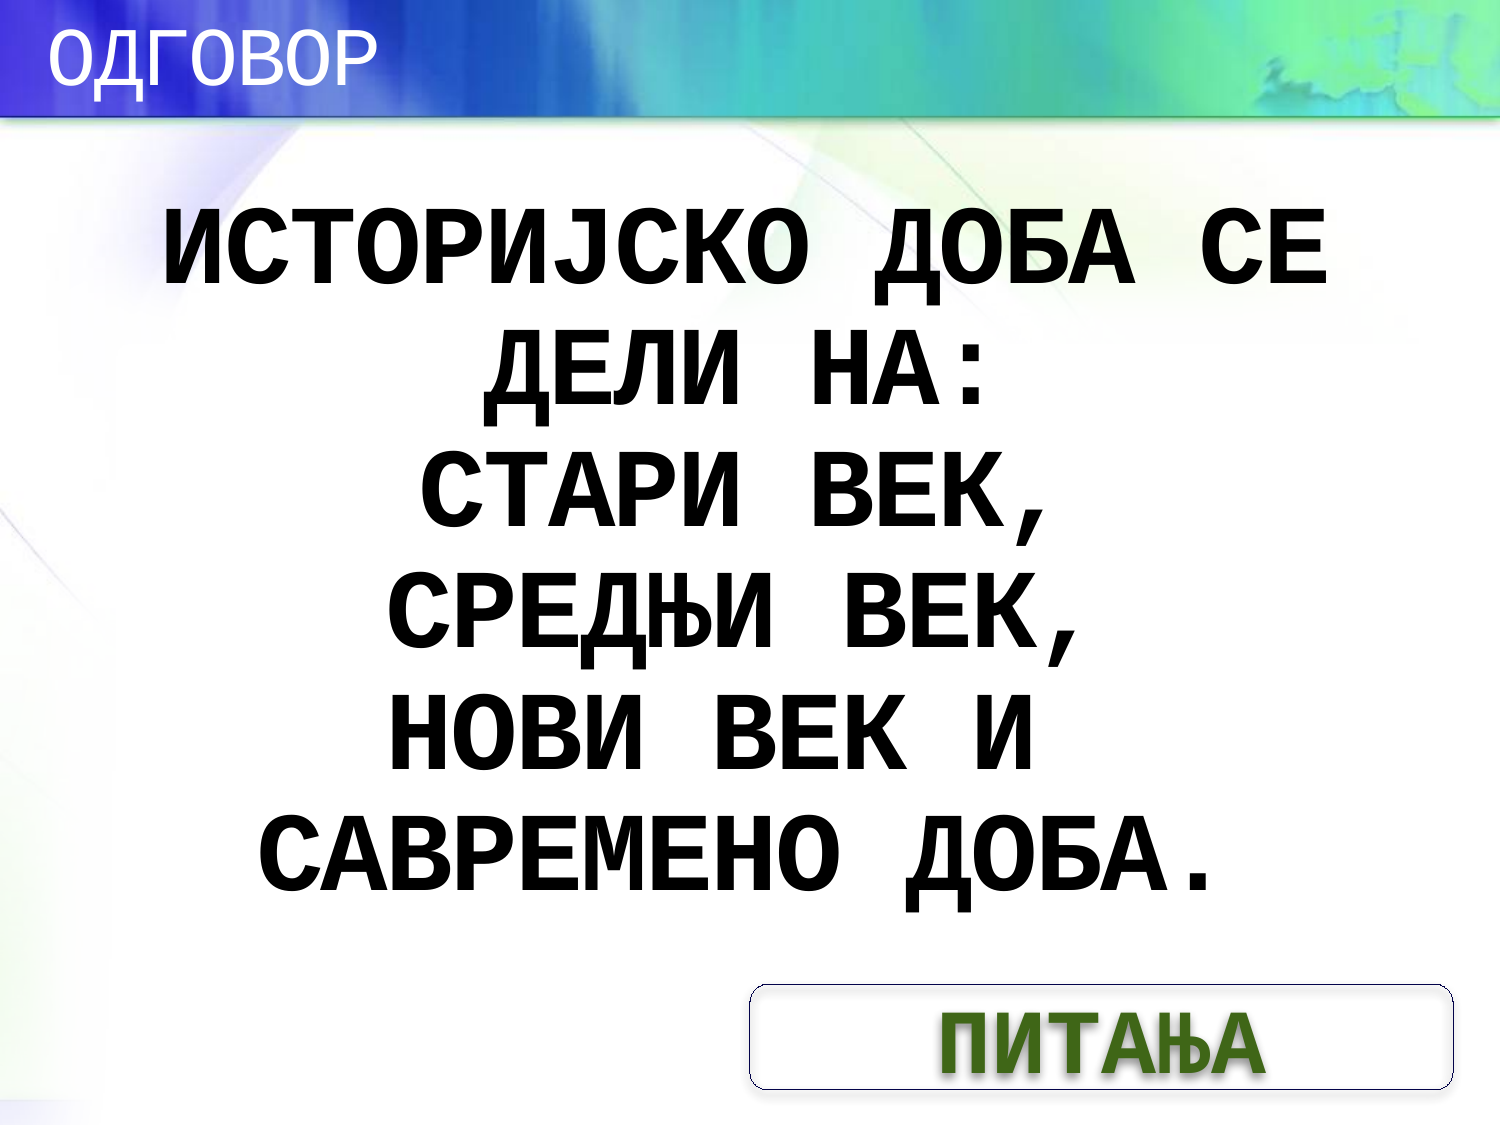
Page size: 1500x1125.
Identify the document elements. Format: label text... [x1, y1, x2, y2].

title ИСТОРИЈСКО ДОБА СЕ ДЕЛИ НА: СТАРИ ВЕК, СРЕДЊИ ВЕК, НОВИ ВЕК И САВРЕМЕНО ДОБА. [70, 152, 1418, 950]
picture [0, 0, 1500, 1125]
text_box ОДГОВОР [46, 0, 774, 118]
text_box ПИТАЊА [749, 984, 1454, 1090]
